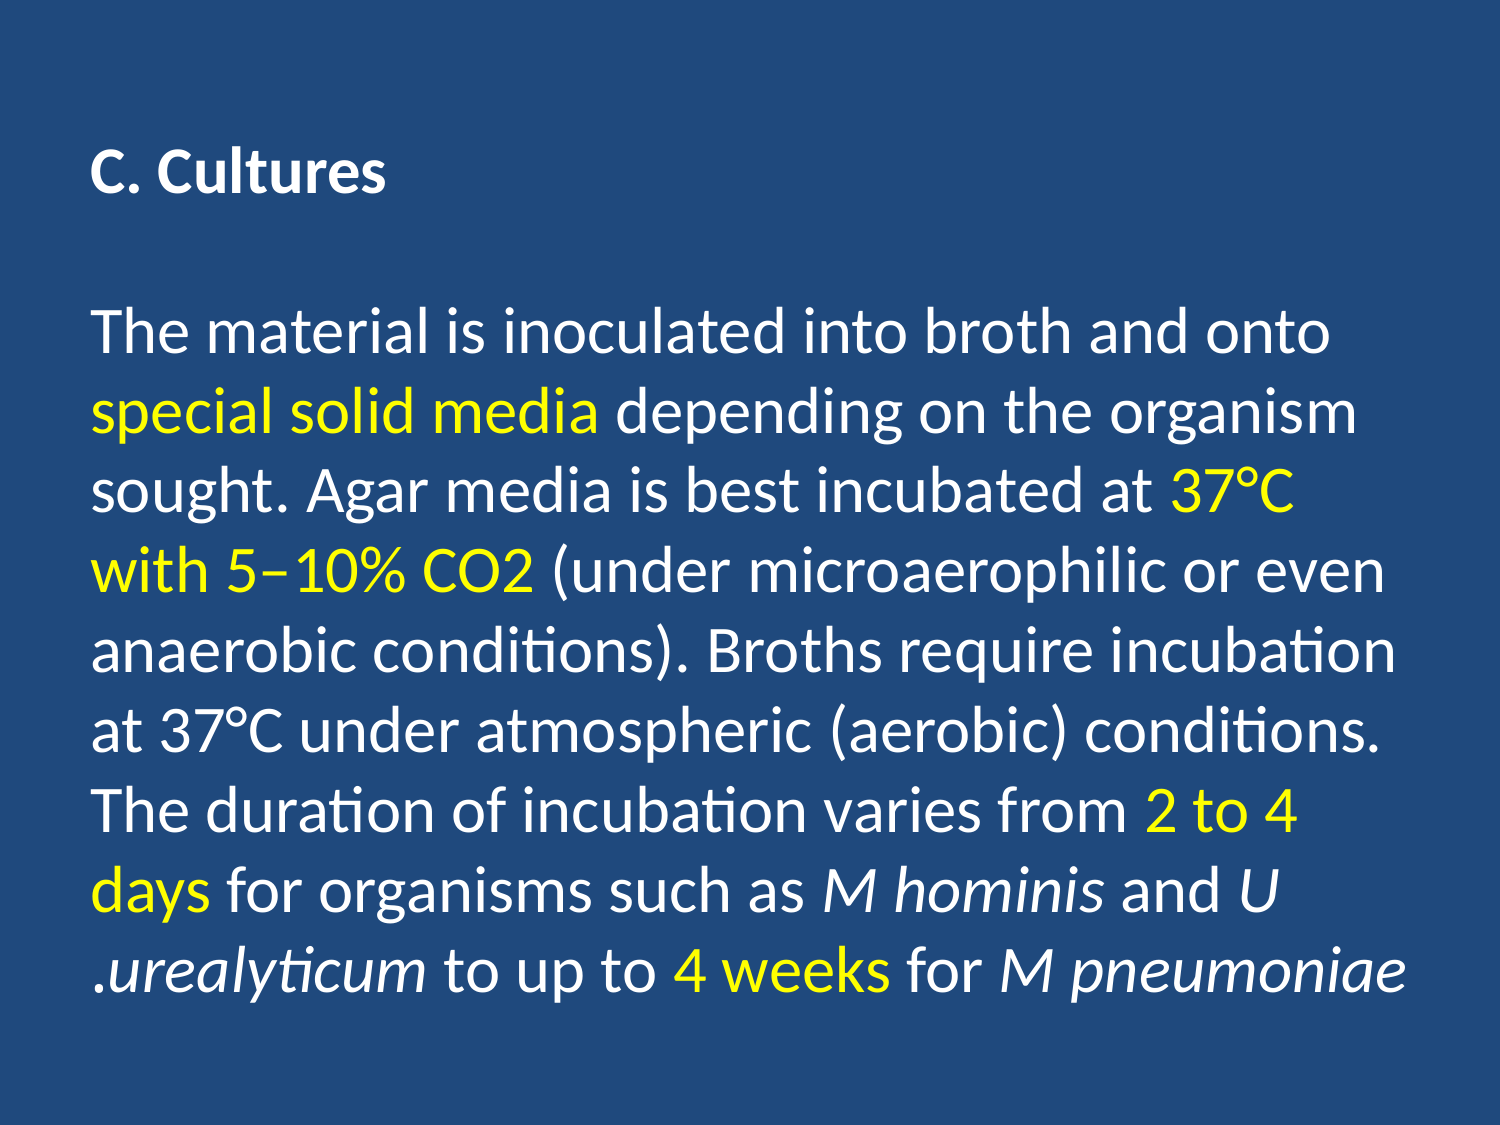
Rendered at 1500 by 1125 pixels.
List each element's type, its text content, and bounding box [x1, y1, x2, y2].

title C. Cultures The material is inoculated into broth and onto special solid media depending on the organism sought. Agar media is best incubated at 37°C with 5–10% CO2 (under microaerophilic or even anaerobic conditions). Broths require incubation at 37°C under atmospheric (aerobic) conditions. The duration of incubation varies from 2 to 4 days for organisms such as M hominis and U urealyticum to up to 4 weeks for M pneumoniae. [75, 45, 1425, 1088]
